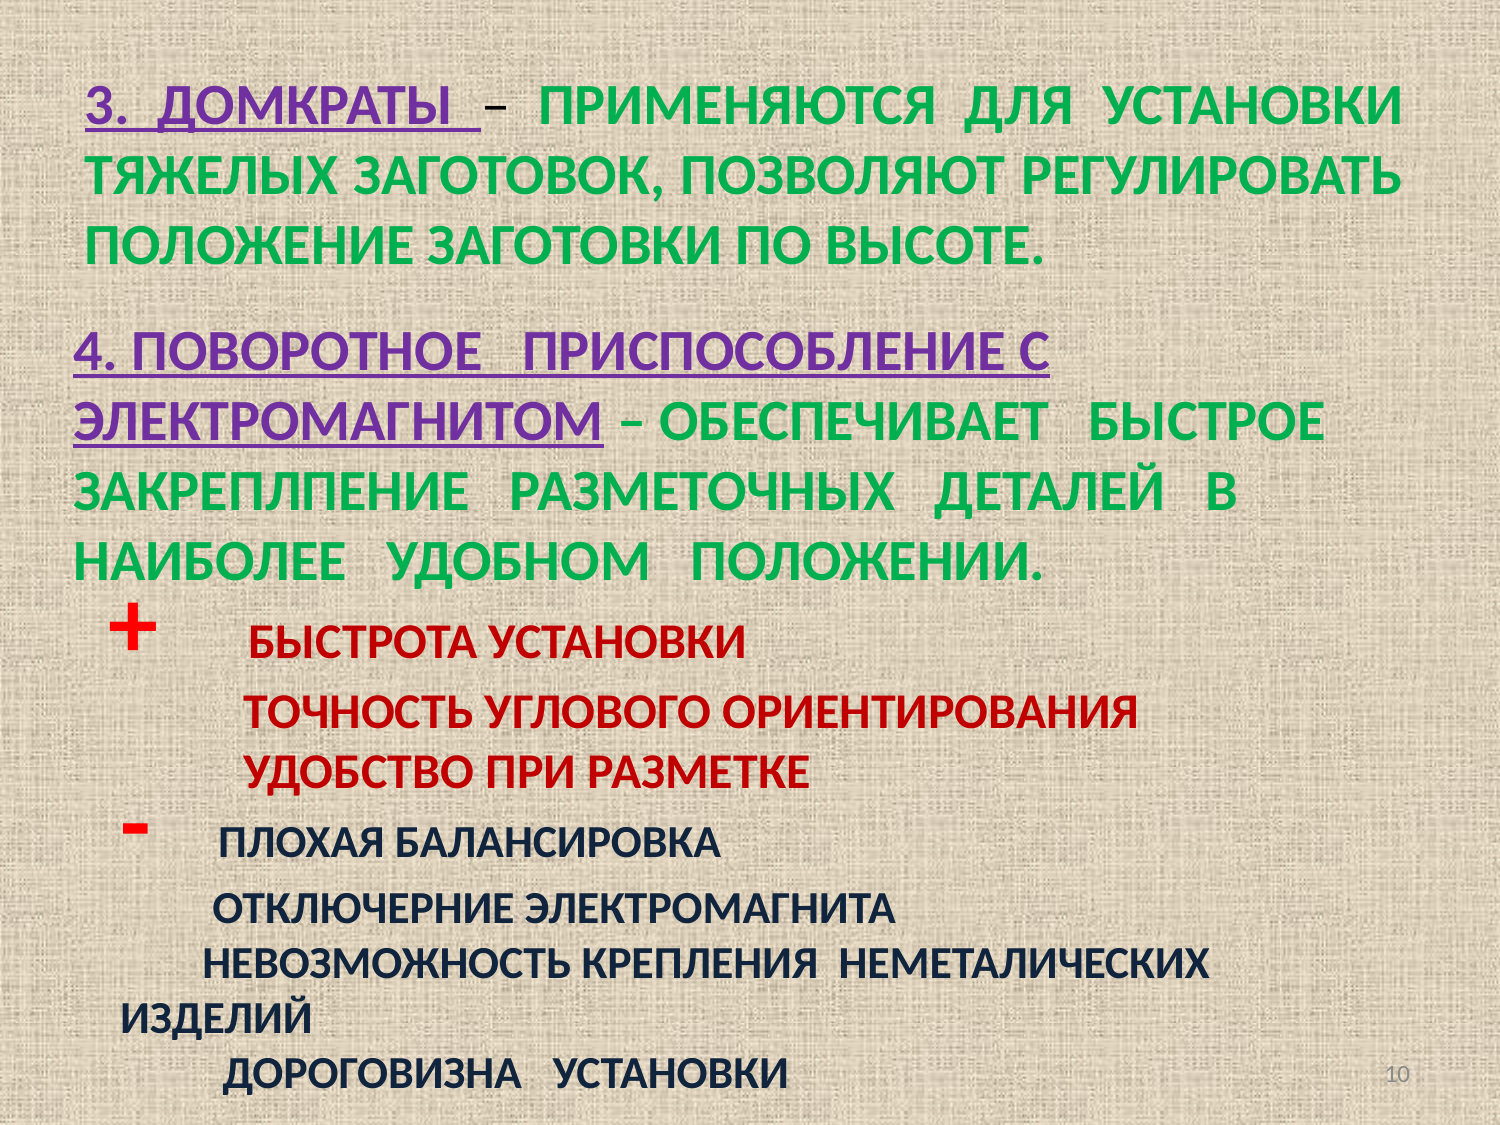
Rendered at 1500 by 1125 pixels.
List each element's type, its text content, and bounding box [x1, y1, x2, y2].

text_box 3. ДОМКРАТЫ – ПРИМЕНЯЮТСЯ ДЛЯ УСТАНОВКИ ТЯЖЕЛЫХ ЗАГОТОВОК, ПОЗВОЛЯЮТ РЕГУЛИРОВАТЬ ПОЛОЖЕНИЕ ЗАГОТОВКИ ПО ВЫСОТЕ. [70, 58, 1418, 284]
text_box - ПЛОХАЯ БАЛАНСИРОВКА ОТКЛЮЧЕРНИЕ ЭЛЕКТРОМАГНИТА НЕВОЗМОЖНОСТЬ КРЕПЛЕНИЯ НЕМЕТАЛИЧЕСКИХ ИЗДЕЛИЙ ДОРОГОВИЗНА УСТАНОВКИ [105, 750, 1395, 1125]
slide_number 10 [1074, 1042, 1425, 1103]
text_box + БЫСТРОТА УСТАНОВКИ ТОЧНОСТЬ УГЛОВОГО ОРИЕНТИРОВАНИЯ УДОБСТВО ПРИ РАЗМЕТКЕ [93, 550, 1407, 806]
text_box 4. ПОВОРОТНОЕ ПРИСПОСОБЛЕНИЕ С ЭЛЕКТРОМАГНИТОМ – ОБЕСПЕЧИВАЕТ БЫСТРОЕ ЗАКРЕПЛПЕНИЕ РАЗМЕТОЧНЫХ ДЕТАЛЕЙ В НАИБОЛЕЕ УДОБНОМ ПОЛОЖЕНИИ. [58, 304, 1442, 600]
picture [0, 0, 1500, 1125]
